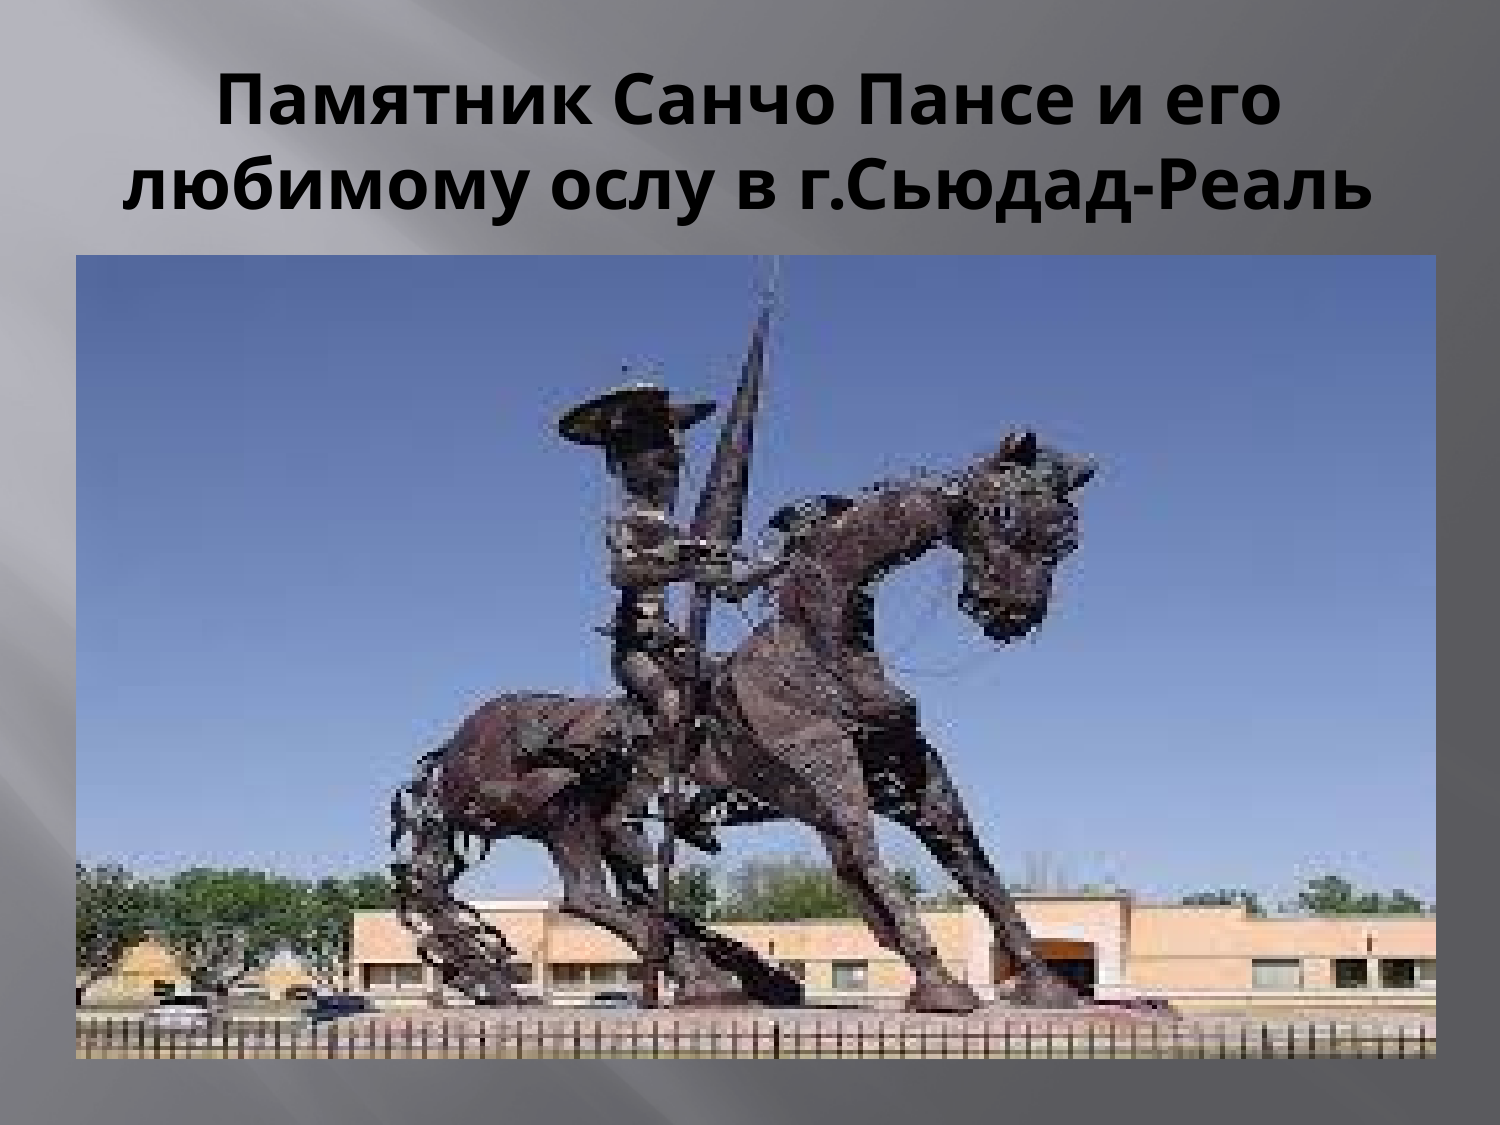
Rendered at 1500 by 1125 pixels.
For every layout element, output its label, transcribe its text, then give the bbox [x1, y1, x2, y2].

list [76, 255, 1436, 1059]
title Памятник Санчо Пансе и его любимому ослу в г.Сьюдад-Реаль [75, 45, 1425, 233]
